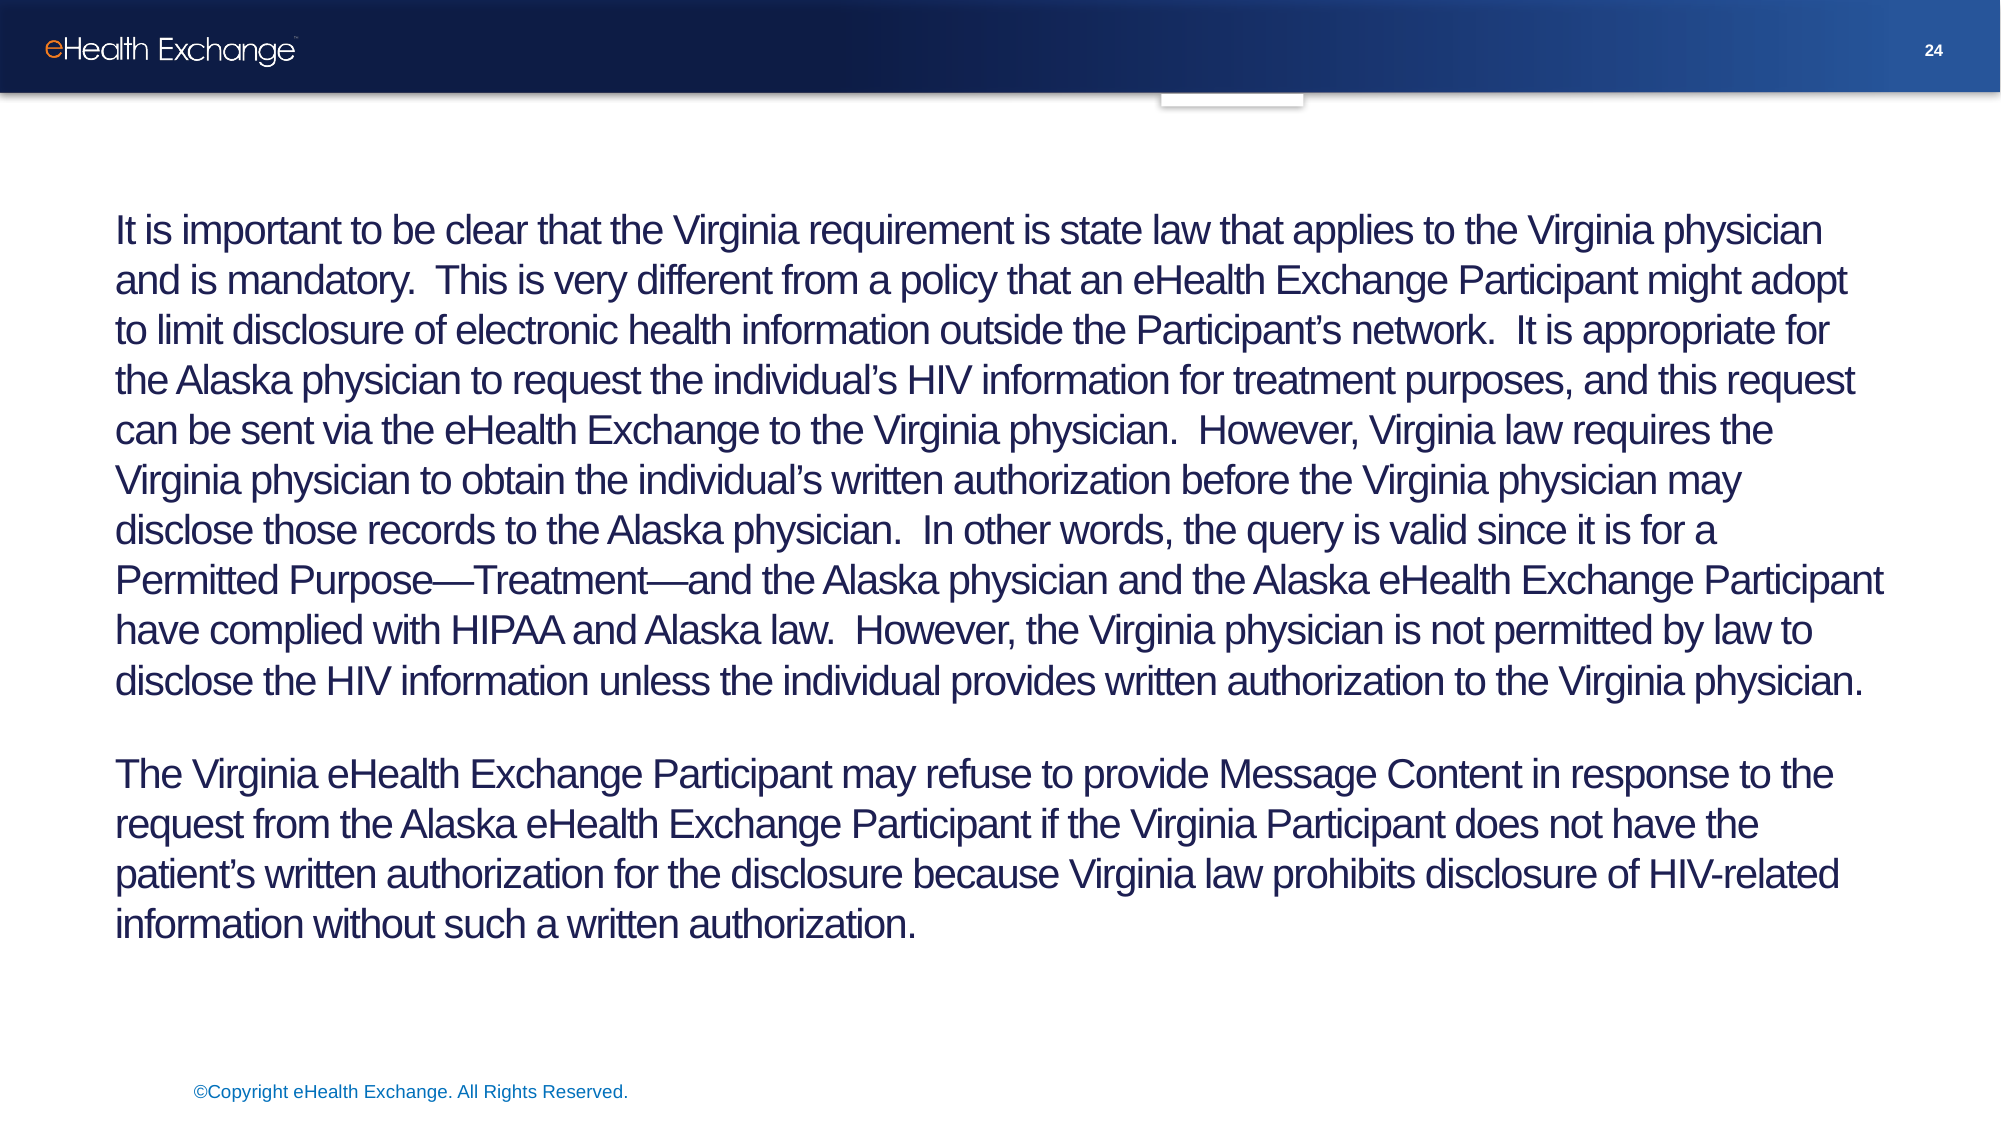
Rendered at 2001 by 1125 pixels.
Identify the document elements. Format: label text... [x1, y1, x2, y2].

footer ©Copyright eHealth Exchange. All Rights Reserved. [178, 1057, 978, 1125]
list It is important to be clear that the Virginia requirement is state law that applies to the Virginia physician and is mandatory. This is very different from a policy that an eHealth Exchange Participant might adopt to limit disclosure of electronic health information outside the Participant’s network. It is appropriate for the Alaska physician to request the individual’s HIV information for treatment purposes, and this request can be sent via the eHealth Exchange to the Virginia physician. However, Virginia law requires the Virginia physician to obtain the individual’s written authorization before the Virginia physician may disclose those records to the Alaska physician. In other words, the query is valid since it is for a Permitted Purpose—Treatment—and the Alaska physician and the Alaska eHealth Exchange Participant have complied with HIPAA and Alaska law. However, the Virginia physician is not permitted by law to disclose the HIV information unless the individual provides written authorization to the Virginia physician. The Virginia eHealth Exchange Participant may refuse to provide Message Content in response to the request from the Alaska eHealth Exchange Participant if the Virginia Participant does not have the patient’s written authorization for the disclosure because Virginia law prohibits disclosure of HIV-related information without such a written authorization. [99, 195, 1900, 986]
picture [15, 21, 316, 82]
slide_number 24 [1891, 32, 1958, 93]
